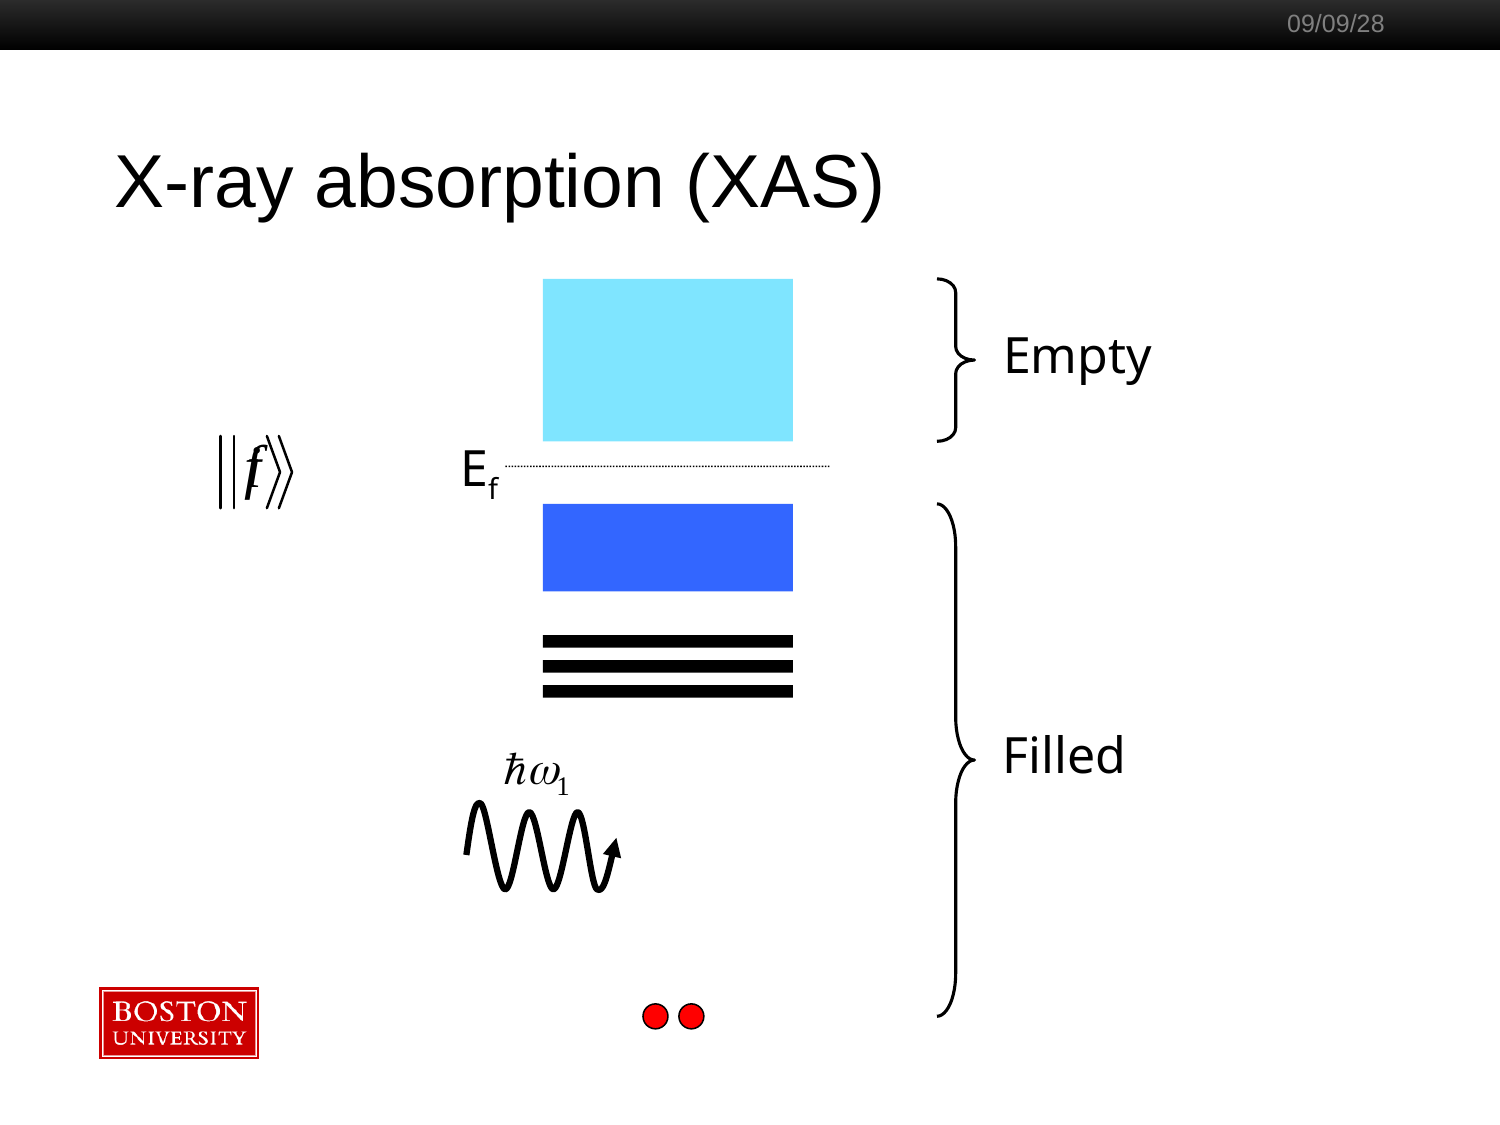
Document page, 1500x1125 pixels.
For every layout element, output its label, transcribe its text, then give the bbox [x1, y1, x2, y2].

text_box [678, 1003, 704, 1029]
text_box Filled [987, 716, 1142, 792]
picture [99, 987, 259, 1059]
text_box Ef [445, 429, 514, 513]
text_box Empty [988, 316, 1167, 392]
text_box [208, 421, 305, 523]
text_box [936, 278, 975, 442]
text_box [936, 503, 975, 1017]
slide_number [1087, 0, 1401, 51]
text_box [542, 278, 793, 442]
title X-ray absorption (XAS) [99, 124, 1401, 238]
text_box [642, 1003, 668, 1029]
text_box [542, 503, 793, 592]
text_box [466, 738, 617, 894]
